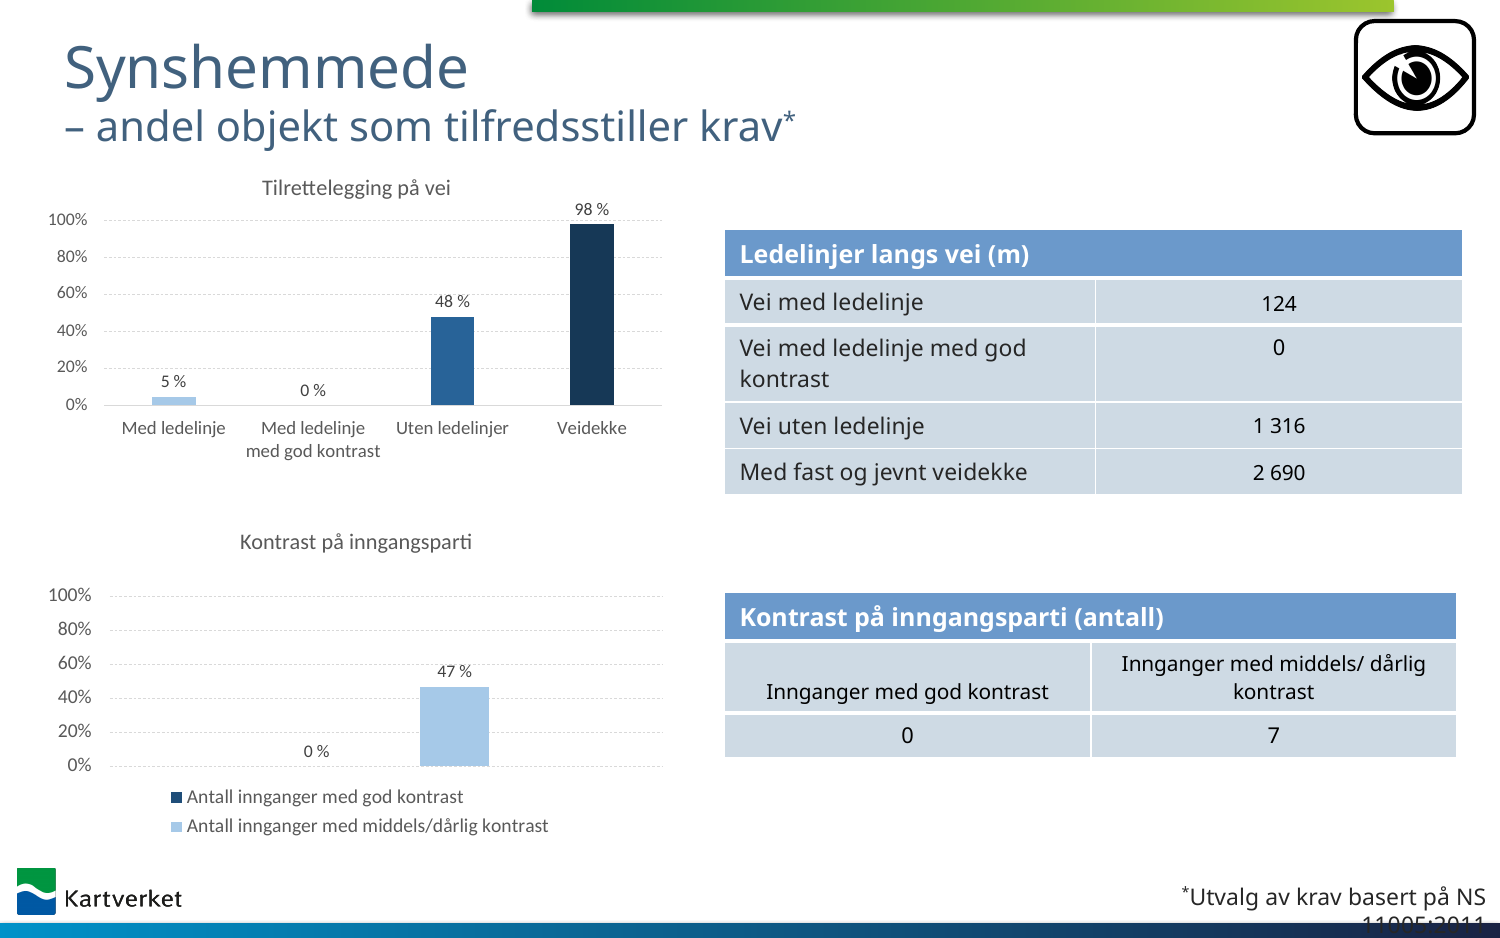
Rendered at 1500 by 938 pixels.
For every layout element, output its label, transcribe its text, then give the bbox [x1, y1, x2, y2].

table_cell Innganger med god kontrast [725, 643, 1090, 711]
picture [41, 166, 673, 492]
table_cell 124 [1096, 280, 1462, 323]
table_cell 0 [725, 715, 1090, 757]
table_header Ledelinjer langs vei (m) [725, 230, 1462, 276]
table_cell 2 690 [1096, 449, 1462, 494]
text_box Synshemmede – andel objekt som tilfredsstiller krav* [49, 24, 1431, 158]
table_header Kontrast på inngangsparti (antall) [725, 593, 1456, 639]
table_cell Med fast og jevnt veidekke [725, 449, 1095, 494]
text_box *Utvalg av krav basert på NS 11005:2011 [1068, 873, 1500, 938]
table_cell Vei med ledelinje med god kontrast [725, 327, 1095, 401]
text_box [1355, 20, 1475, 134]
table_cell 7 [1092, 715, 1456, 757]
picture [41, 520, 673, 846]
table_cell Vei uten ledelinje [725, 403, 1095, 448]
table_cell 0 [1096, 327, 1462, 401]
table_cell Innganger med middels/ dårlig kontrast [1092, 643, 1456, 711]
table_cell Vei med ledelinje [725, 280, 1095, 323]
table_cell 1 316 [1096, 403, 1462, 448]
